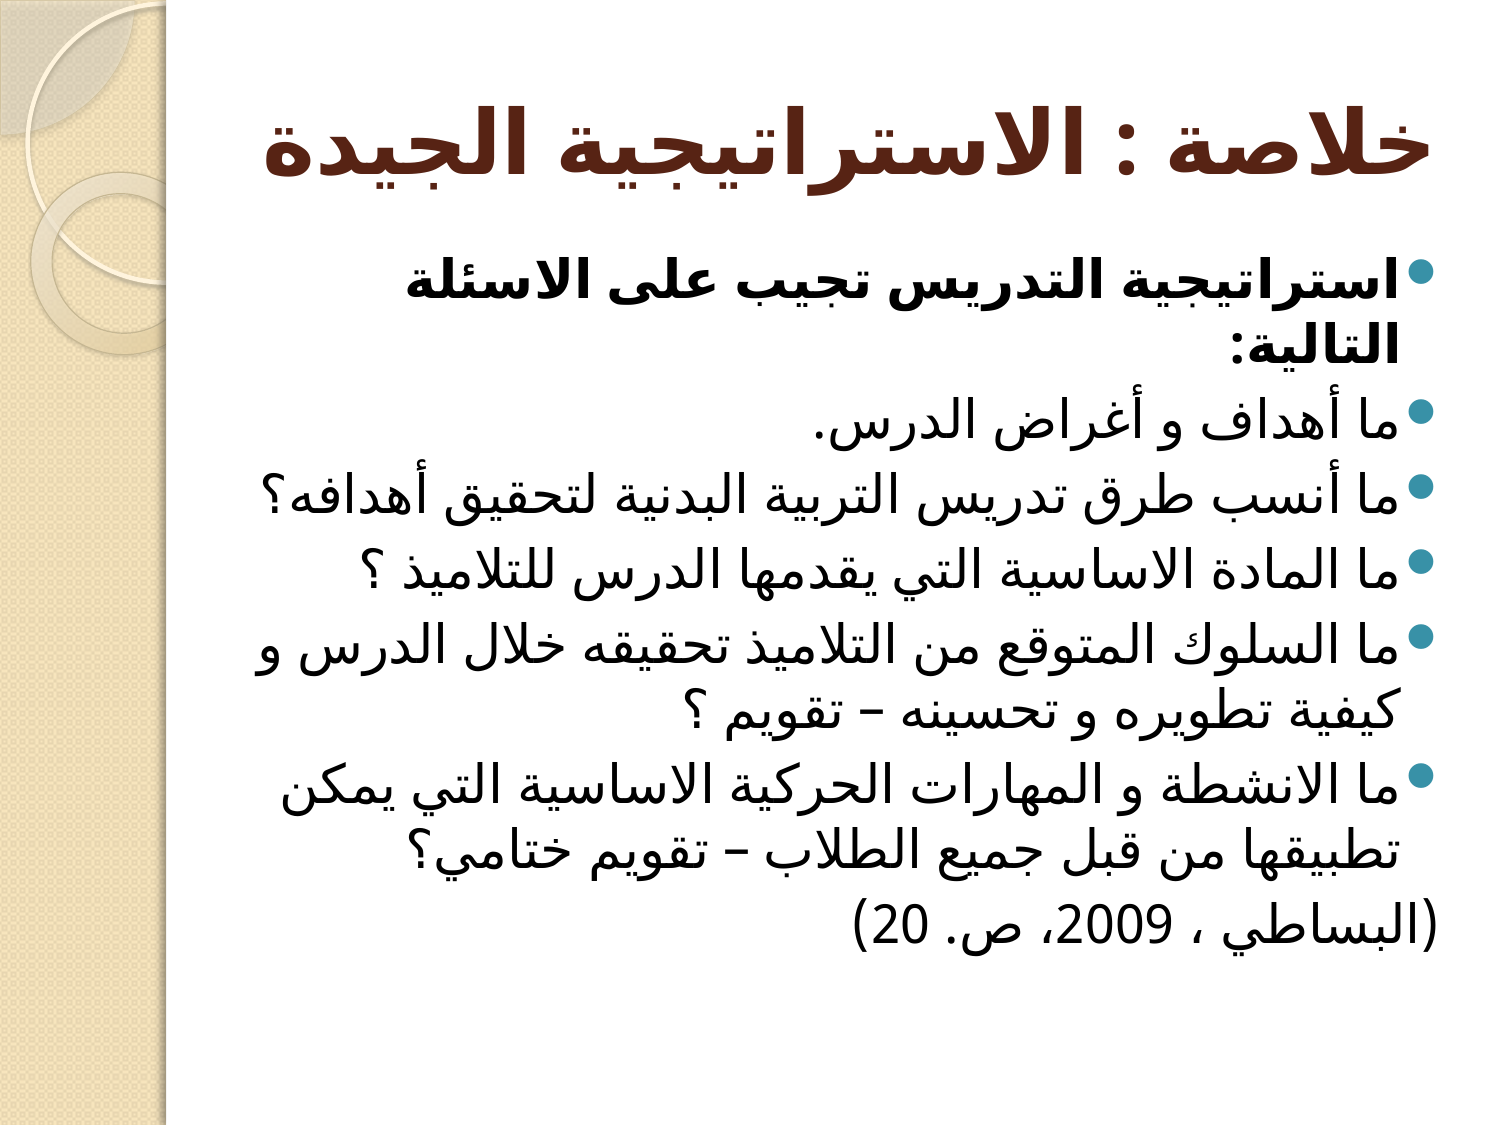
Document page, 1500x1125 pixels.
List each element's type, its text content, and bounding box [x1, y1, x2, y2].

title خلاصة : الاستراتيجية الجيدة [235, 45, 1466, 233]
list استراتيجية التدريس تجيب على الاسئلة التالية: ما أهداف و أغراض الدرس. ما أنسب طرق تدريس التربية البدنية لتحقيق أهدافه؟ ما المادة الاساسية التي يقدمها الدرس للتلاميذ ؟ ما السلوك المتوقع من التلاميذ تحقيقه خلال الدرس و كيفية تطويره و تحسينه – تقويم ؟ ما الانشطة و المهارات الحركية الاساسية التي يمكن تطبيقها من قبل جميع الطلاب – تقويم ختامي؟ (البساطي ، 2009، ص. 20) [235, 237, 1466, 1025]
